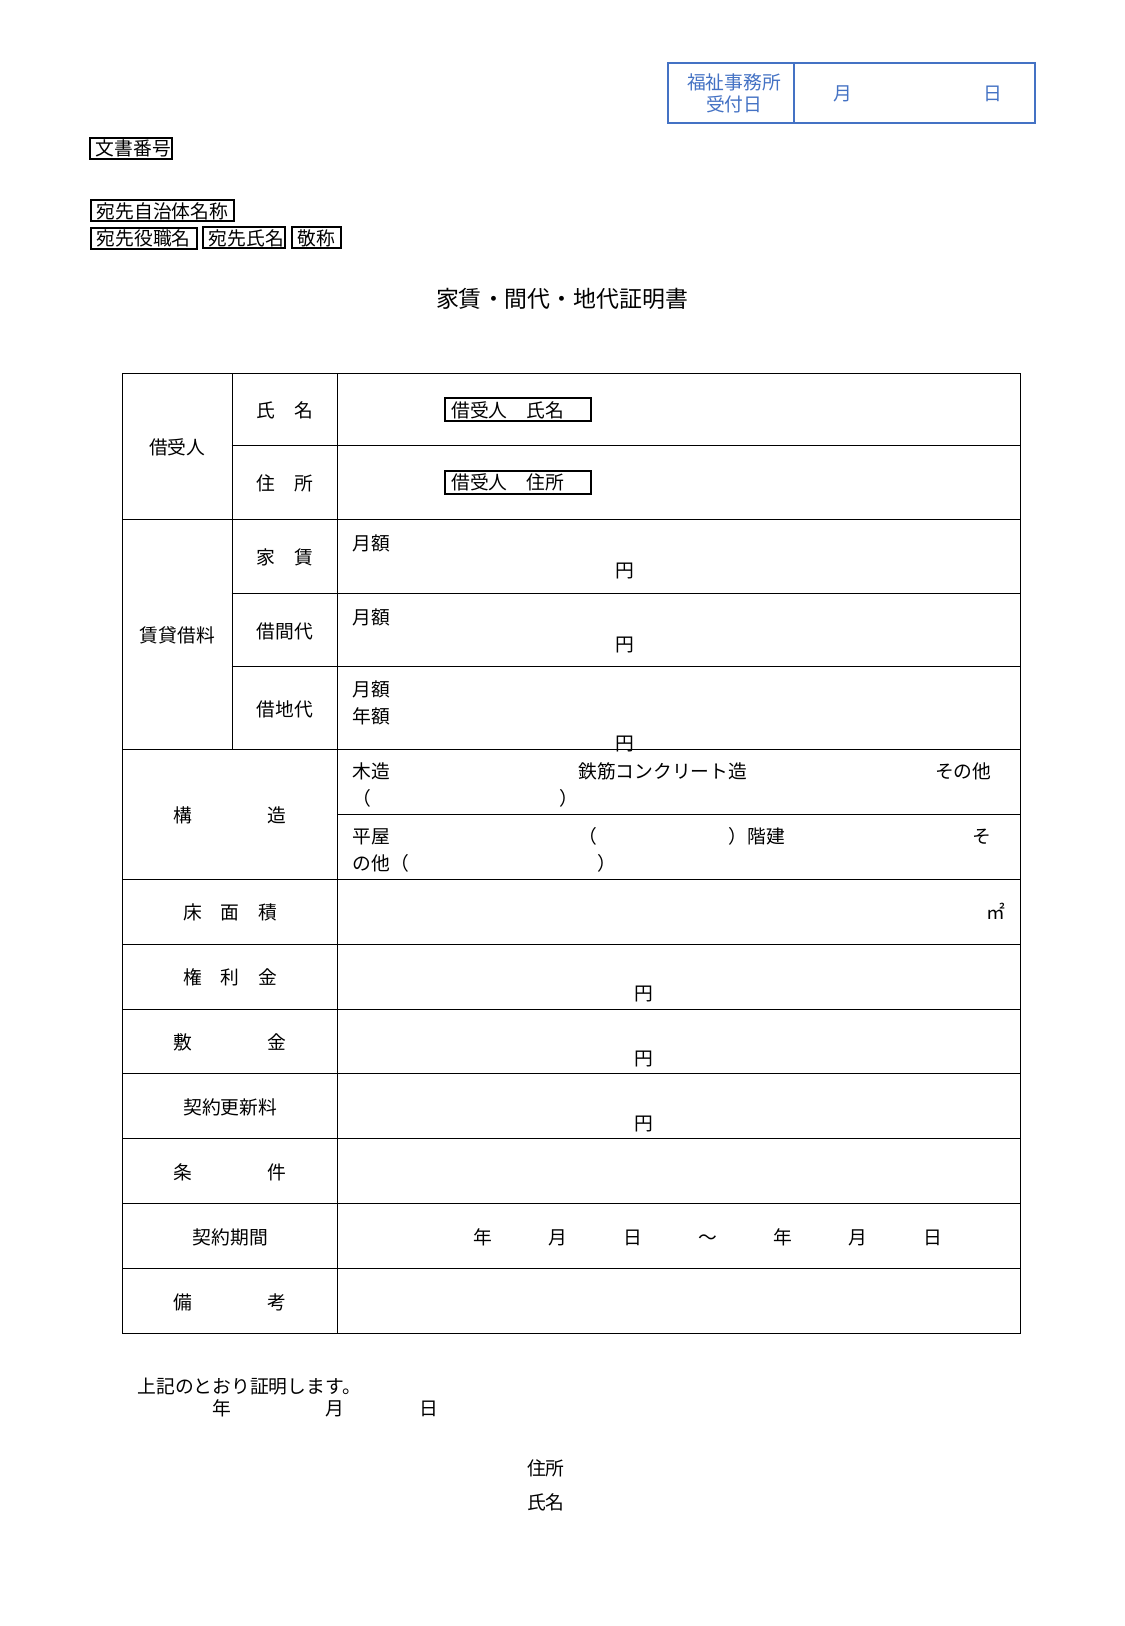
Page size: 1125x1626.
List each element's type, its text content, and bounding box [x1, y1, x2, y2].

text_box 氏名 [520, 1491, 629, 1514]
table_cell [338, 1269, 1020, 1333]
text_box 借受人 住所 [444, 470, 592, 495]
table_header 氏 名 [233, 374, 337, 445]
table_cell 月額 円 [338, 520, 1020, 593]
table_cell 備 考 [123, 1269, 337, 1333]
text_box 上記のとおり証明します。 年 月 日 [122, 1366, 705, 1427]
table_cell 円 [338, 1010, 1020, 1073]
table_cell ㎡ [338, 880, 1020, 944]
table_cell 円 [338, 1074, 1020, 1138]
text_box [90, 200, 342, 249]
text_box 住所 [520, 1457, 629, 1480]
table_header 借受人 [123, 374, 232, 519]
table_cell 借地代 [233, 667, 337, 749]
table_cell 条 件 [123, 1139, 337, 1203]
table_cell 契約期間 [123, 1204, 337, 1268]
table_cell 家 賃 [233, 520, 337, 593]
table_header [338, 374, 1020, 445]
table_cell 平屋 （ ）階建 その他（ ） [338, 815, 1020, 879]
table_cell 構 造 [123, 750, 337, 879]
table_cell 円 [338, 945, 1020, 1009]
text_box 文書番号 [89, 137, 173, 160]
table_cell [338, 446, 1020, 519]
table_cell 契約更新料 [123, 1074, 337, 1138]
table_cell 敷 金 [123, 1010, 337, 1073]
table_cell 権 利 金 [123, 945, 337, 1009]
table_cell 住 所 [233, 446, 337, 519]
table_cell 借間代 [233, 594, 337, 666]
table_cell 月額 年額 円 [338, 667, 1020, 749]
table_cell 月額 円 [338, 594, 1020, 666]
table_cell [338, 1139, 1020, 1203]
table_cell 賃貸借料 [123, 520, 232, 749]
table_cell 床 面 積 [123, 880, 337, 944]
table_cell 年 月 日 ～ 年 月 日 [338, 1204, 1020, 1268]
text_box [668, 63, 1035, 124]
table_cell 木造 鉄筋コンクリート造 その他（ ） [338, 750, 1020, 814]
text_box 家賃・間代・地代証明書 [90, 277, 1035, 320]
